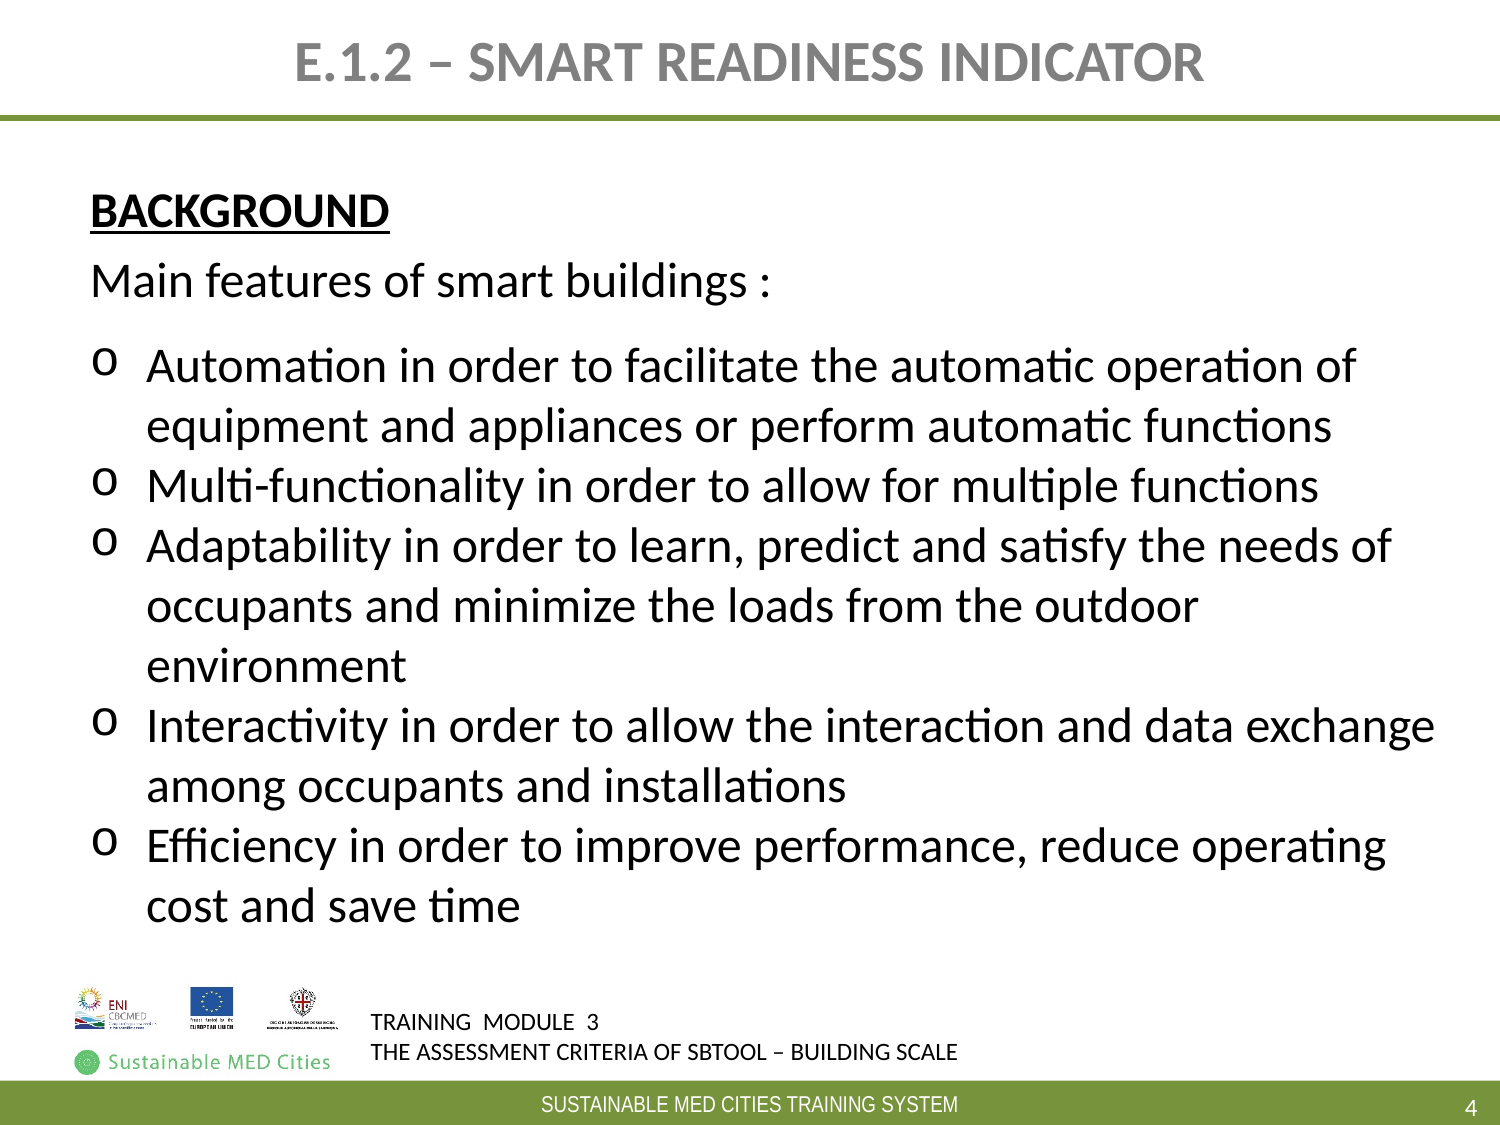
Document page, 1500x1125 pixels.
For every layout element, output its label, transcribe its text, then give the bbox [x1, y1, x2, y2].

picture [62, 978, 356, 1080]
text_box Main features of smart buildings : Automation in order to facilitate the automatic operation of equipment and appliances or perform automatic functions Multi-functionality in order to allow for multiple functions Adaptability in order to learn, predict and satisfy the needs of occupants and minimize the loads from the outdoor environment Interactivity in order to allow the interaction and data exchange among occupants and installations Efficiency in order to improve performance, reduce operating cost and save time [74, 239, 1468, 940]
slide_number 4 [1142, 1076, 1493, 1125]
title E.1.2 – SMART READINESS INDICATOR [0, 0, 1500, 117]
list BACKGROUND [75, 170, 1425, 239]
